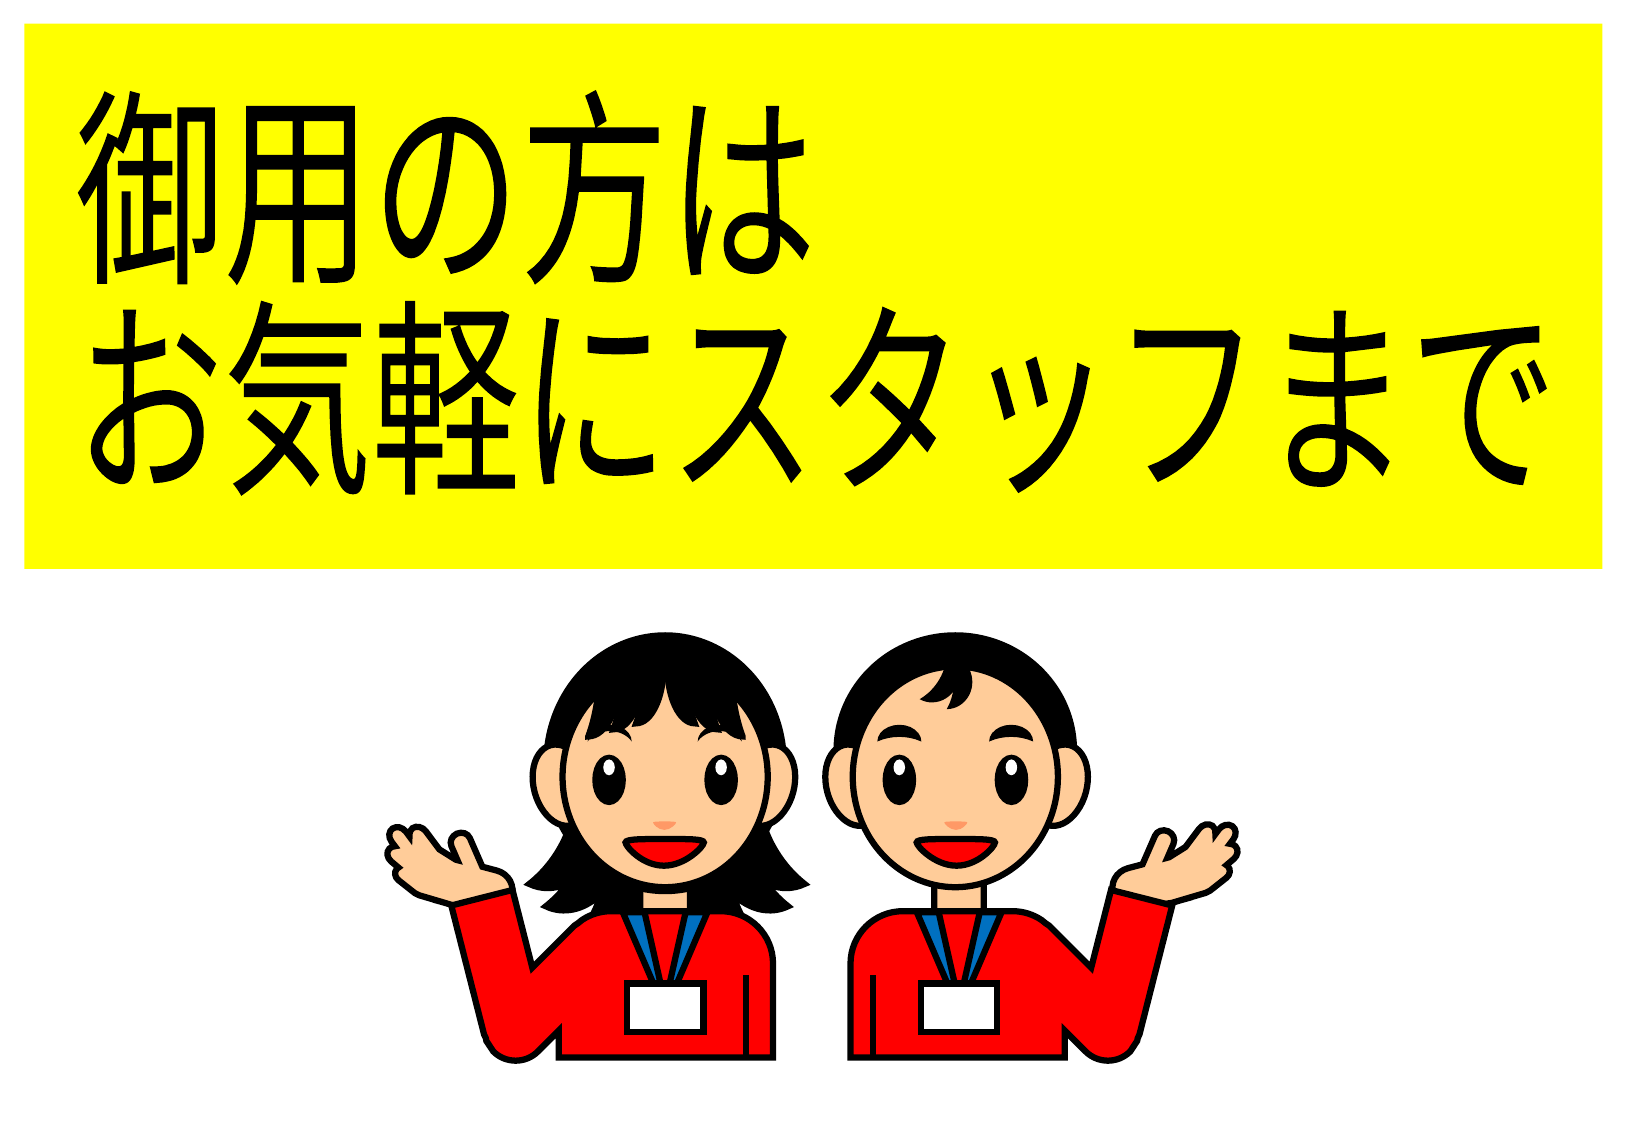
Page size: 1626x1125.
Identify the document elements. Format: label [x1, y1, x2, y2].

text_box [396, 635, 1229, 1061]
text_box [22, 22, 1604, 571]
